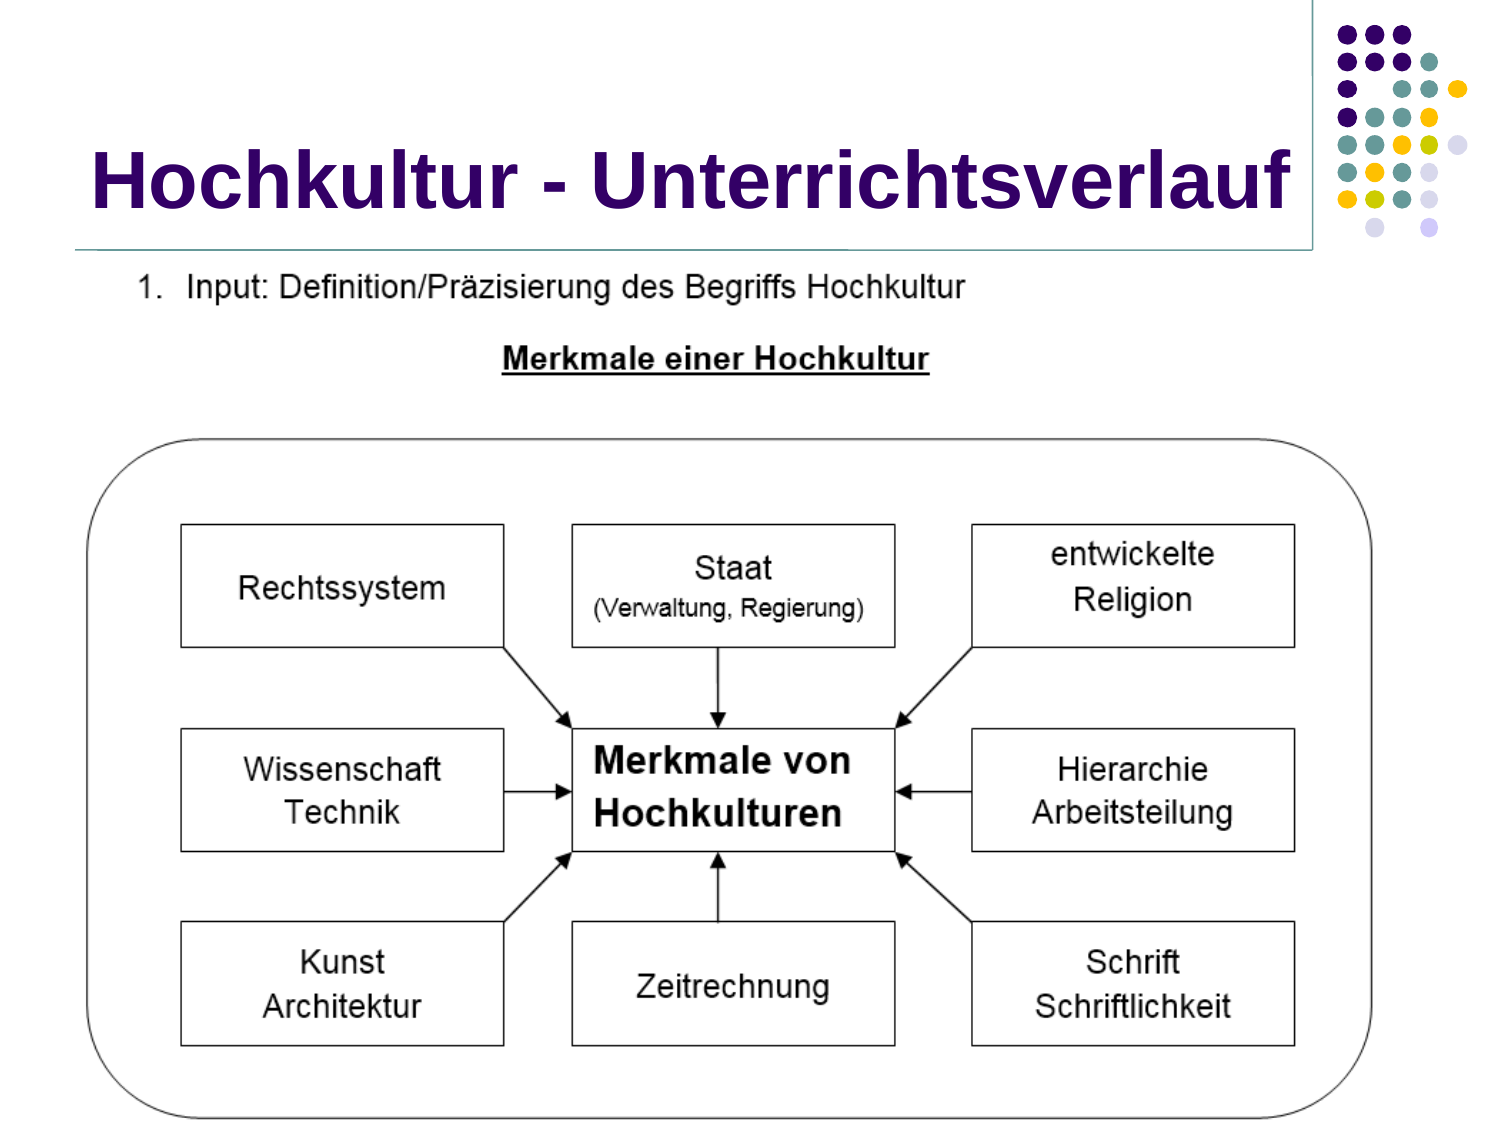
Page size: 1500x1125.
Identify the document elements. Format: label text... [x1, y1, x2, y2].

title Hochkultur - Unterrichtsverlauf [75, 20, 1313, 233]
picture [25, 256, 1404, 1125]
